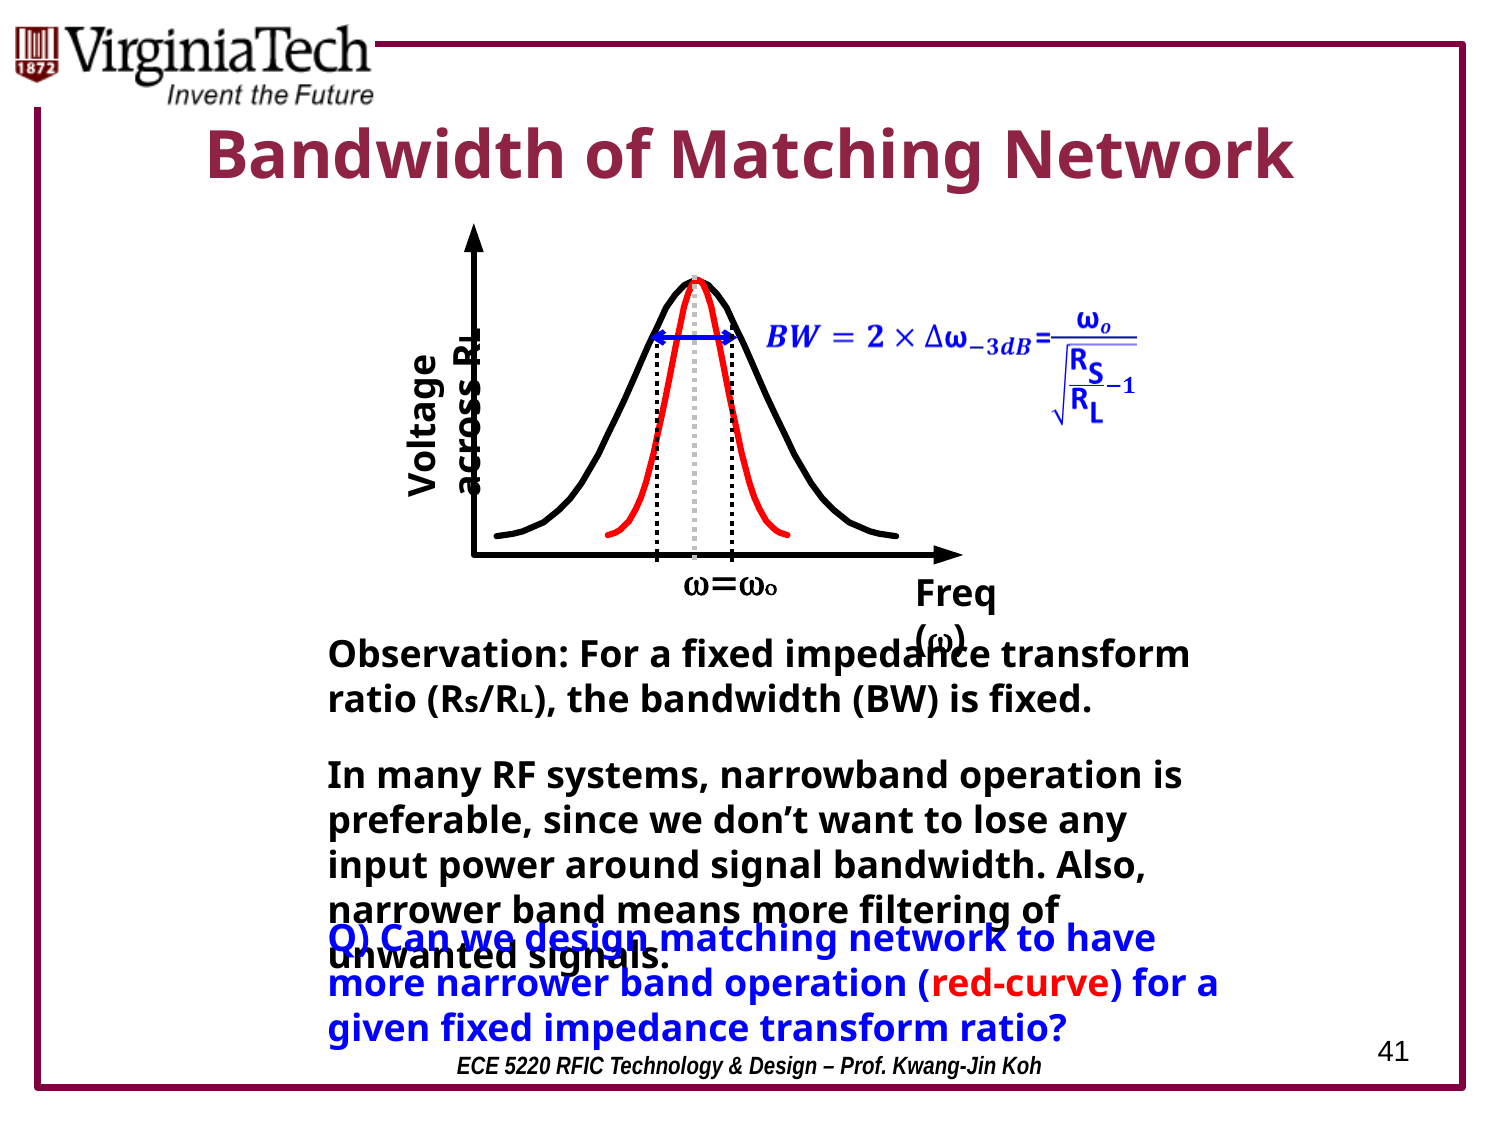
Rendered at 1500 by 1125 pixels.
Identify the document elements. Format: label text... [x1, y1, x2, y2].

text_box Voltage across RL [390, 225, 444, 513]
title Bandwidth of Matching Network [75, 104, 1425, 213]
text_box In many RF systems, narrowband operation is preferable, since we don’t want to lose any input power around signal bandwidth. Also, narrower band means more filtering of unwanted signals. [312, 743, 1213, 906]
picture [15, 24, 375, 107]
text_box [449, 199, 988, 579]
text_box Observation: For a fixed impedance transform ratio (Rs/RL), the bandwidth (BW) is fixed. [312, 622, 1213, 728]
text_box Freq (w) [899, 561, 1063, 622]
text_box Q) Can we design matching network to have more narrower band operation (red-curve) for a given fixed impedance transform ratio? [312, 906, 1263, 1057]
text_box [992, 299, 1273, 480]
text_box w=wo [668, 588, 800, 610]
slide_number 41 [1074, 1024, 1425, 1103]
